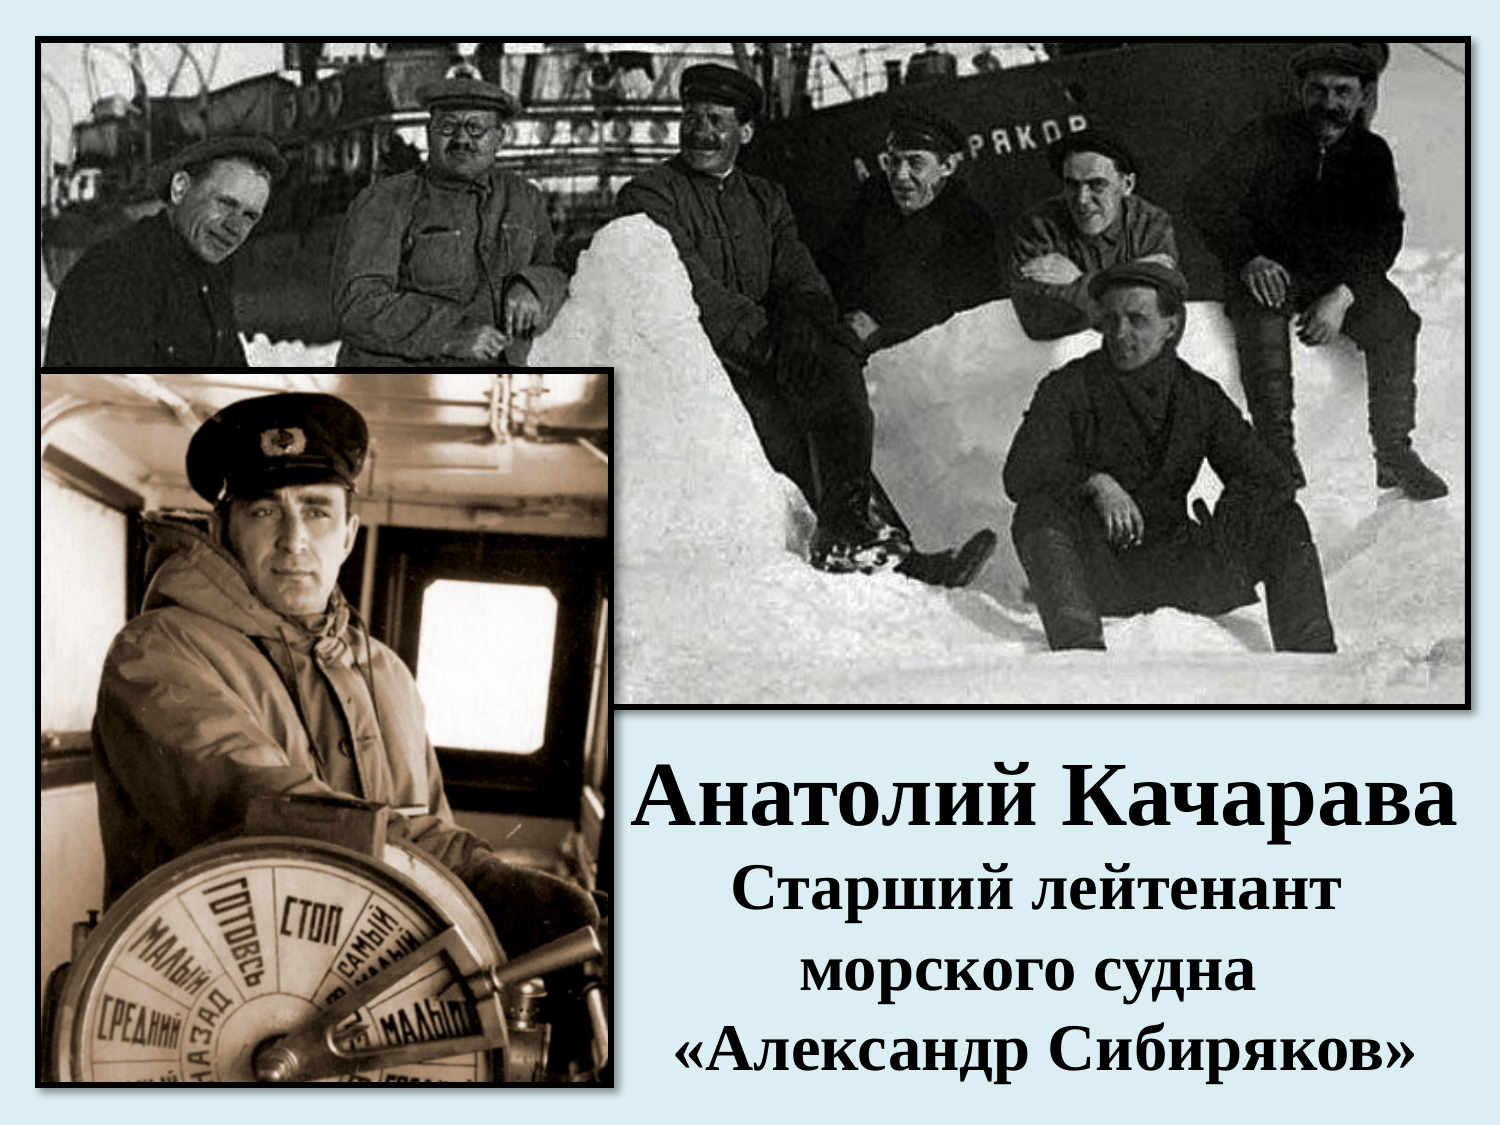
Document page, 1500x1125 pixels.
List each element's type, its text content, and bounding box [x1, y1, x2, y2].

text_box Анатолий Качарава Старший лейтенант морского судна «Александр Сибиряков» [606, 726, 1500, 1091]
picture [40, 42, 1465, 1083]
